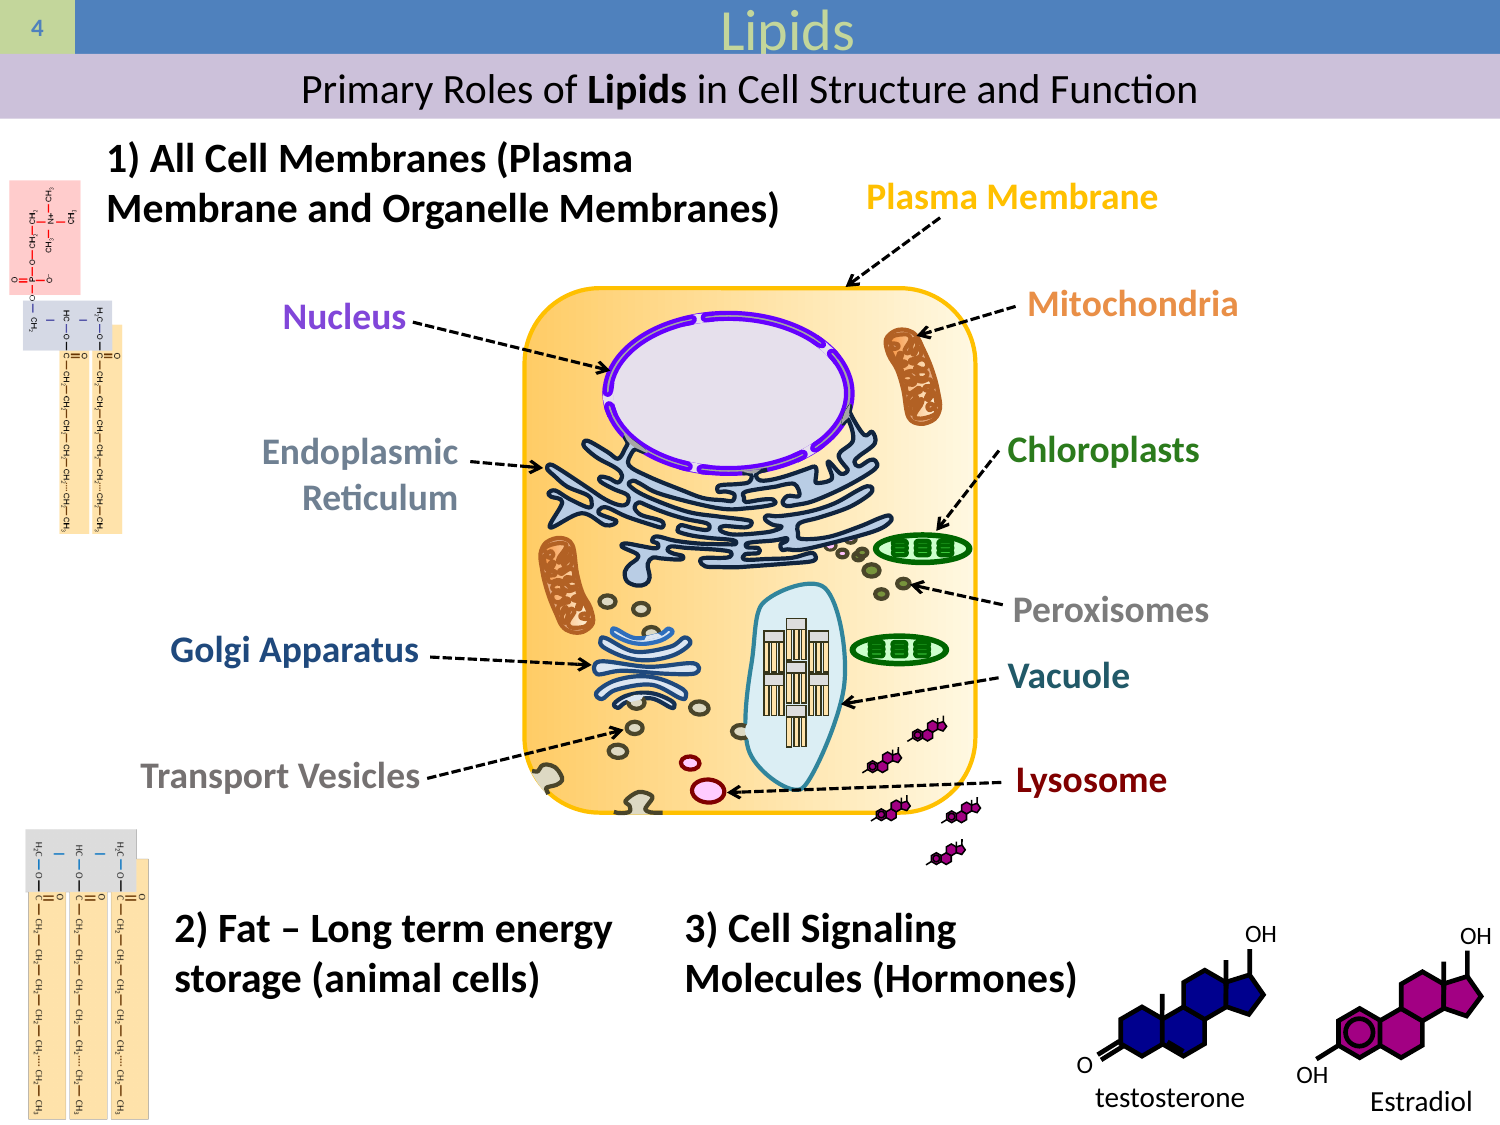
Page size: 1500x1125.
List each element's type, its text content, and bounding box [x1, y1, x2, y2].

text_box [68, 616, 592, 679]
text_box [925, 838, 966, 865]
text_box 2) Fat – Long term energy storage (animal cells) [159, 893, 636, 1009]
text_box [936, 417, 1284, 532]
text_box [940, 796, 981, 823]
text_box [156, 419, 544, 527]
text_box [726, 747, 1236, 809]
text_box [840, 643, 1189, 705]
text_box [224, 284, 611, 371]
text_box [1278, 911, 1500, 1125]
picture [0, 173, 248, 537]
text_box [845, 164, 1212, 288]
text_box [906, 715, 947, 742]
picture [0, 830, 237, 1124]
text_box Primary Roles of Lipids in Cell Structure and Function [0, 53, 1500, 119]
text_box 3) Cell Signaling Molecules (Hormones) [669, 893, 1122, 1009]
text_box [861, 746, 902, 773]
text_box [524, 287, 976, 828]
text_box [1048, 910, 1279, 1122]
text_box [909, 577, 1294, 639]
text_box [763, 618, 829, 748]
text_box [870, 794, 911, 821]
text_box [27, 729, 624, 804]
title Lipids [75, 0, 1500, 53]
text_box 1) All Cell Membranes (Plasma Membrane and Organelle Membranes) [91, 123, 840, 238]
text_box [916, 271, 1329, 337]
